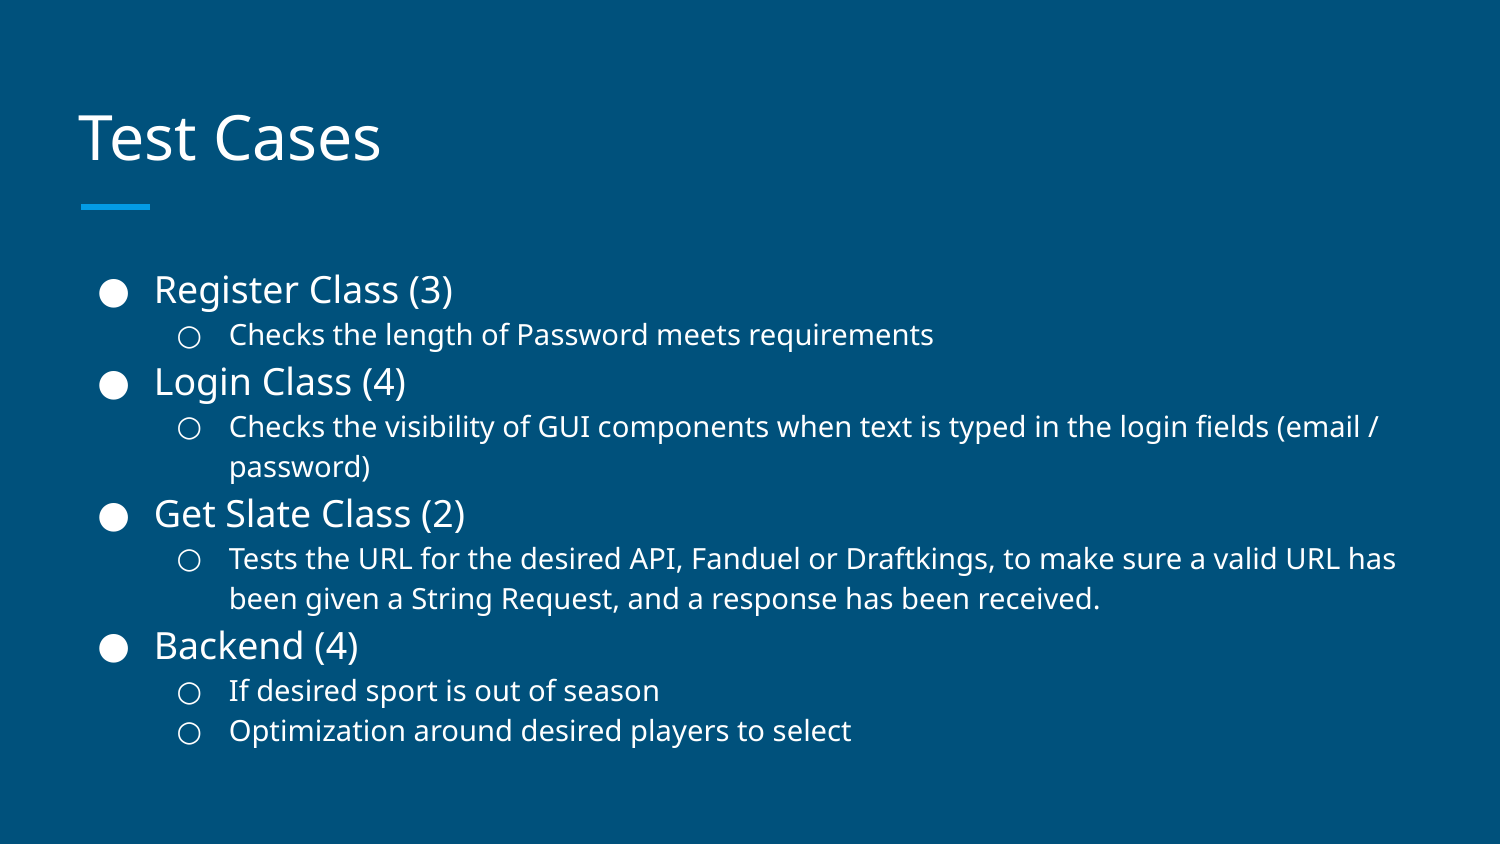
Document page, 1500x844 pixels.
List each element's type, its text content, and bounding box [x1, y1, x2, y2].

list Register Class (3) Checks the length of Password meets requirements Login Class (4) Checks the visibility of GUI components when text is typed in the login fields (email / password) Get Slate Class (2) Tests the URL for the desired API, Fanduel or Draftkings, to make sure a valid URL has been given a String Request, and a response has been received. Backend (4) If desired sport is out of season Optimization around desired players to select [63, 244, 1437, 750]
title Test Cases [63, 75, 1437, 188]
